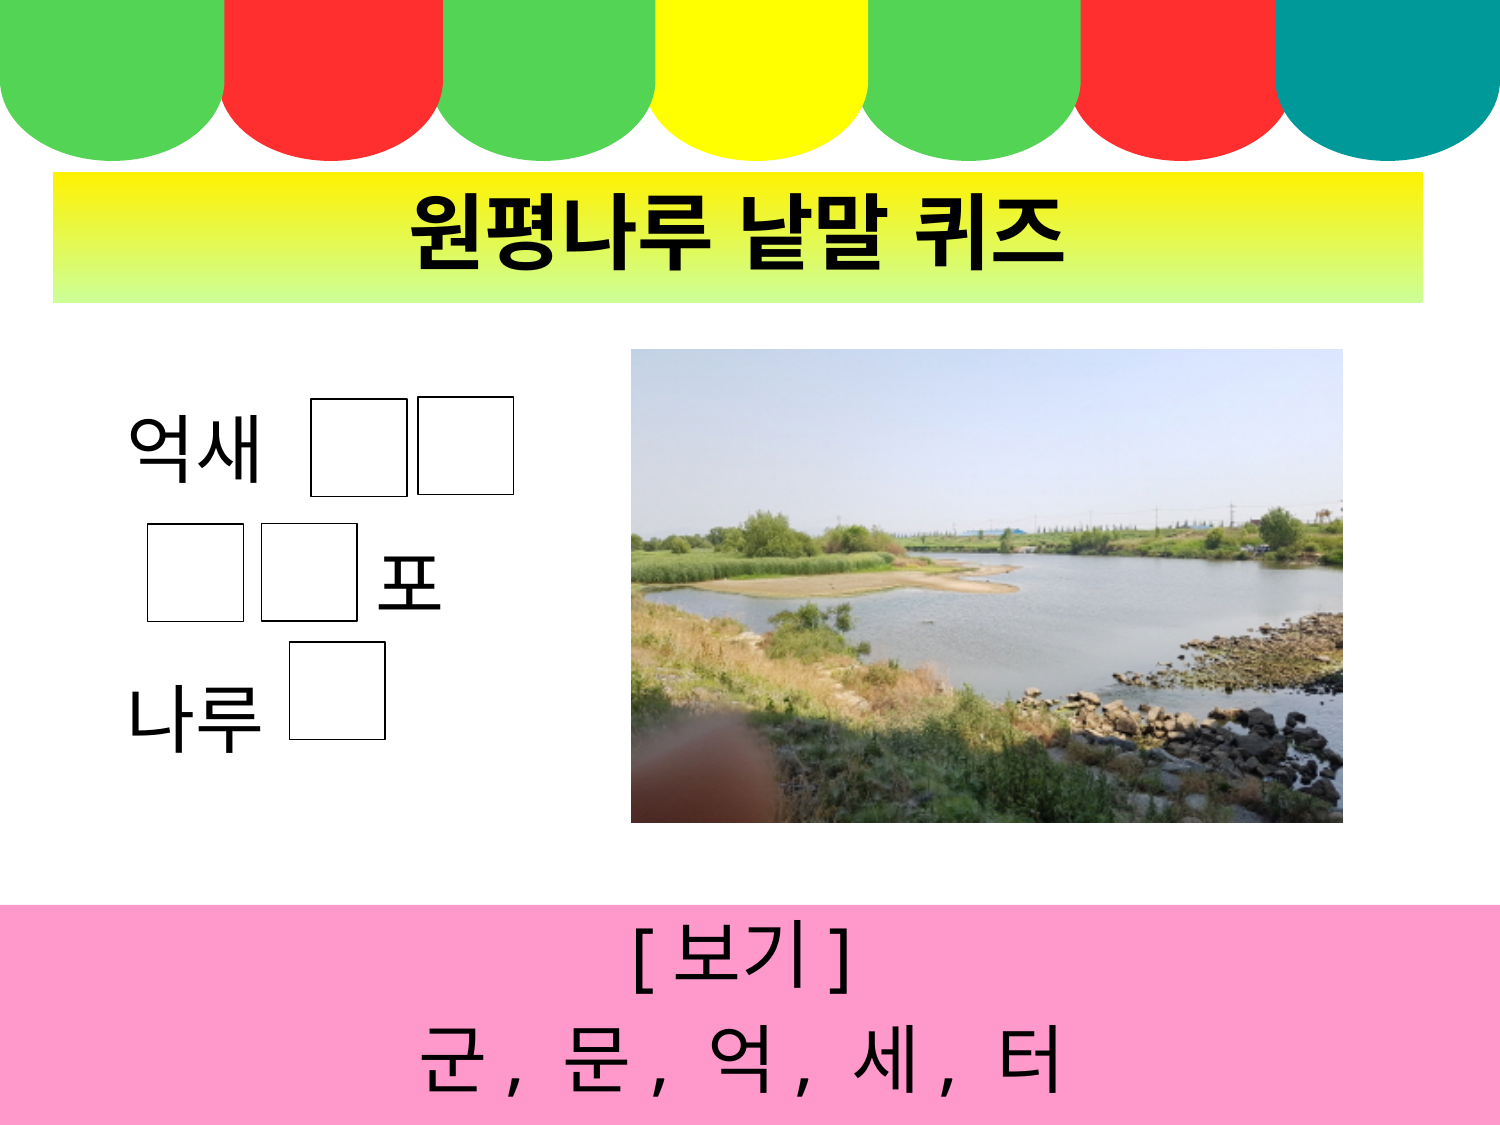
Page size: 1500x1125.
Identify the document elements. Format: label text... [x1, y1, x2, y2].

text_box [보기] 군, 문, 억, 세, 터 [206, 880, 1278, 1125]
text_box 원평나루 낱말 퀴즈 [53, 172, 1423, 303]
text_box 억새 포 나루 [112, 349, 630, 770]
text_box [417, 397, 514, 495]
text_box [147, 523, 244, 622]
picture [631, 349, 1343, 823]
text_box [289, 642, 386, 740]
text_box [311, 398, 408, 497]
text_box [261, 523, 358, 621]
